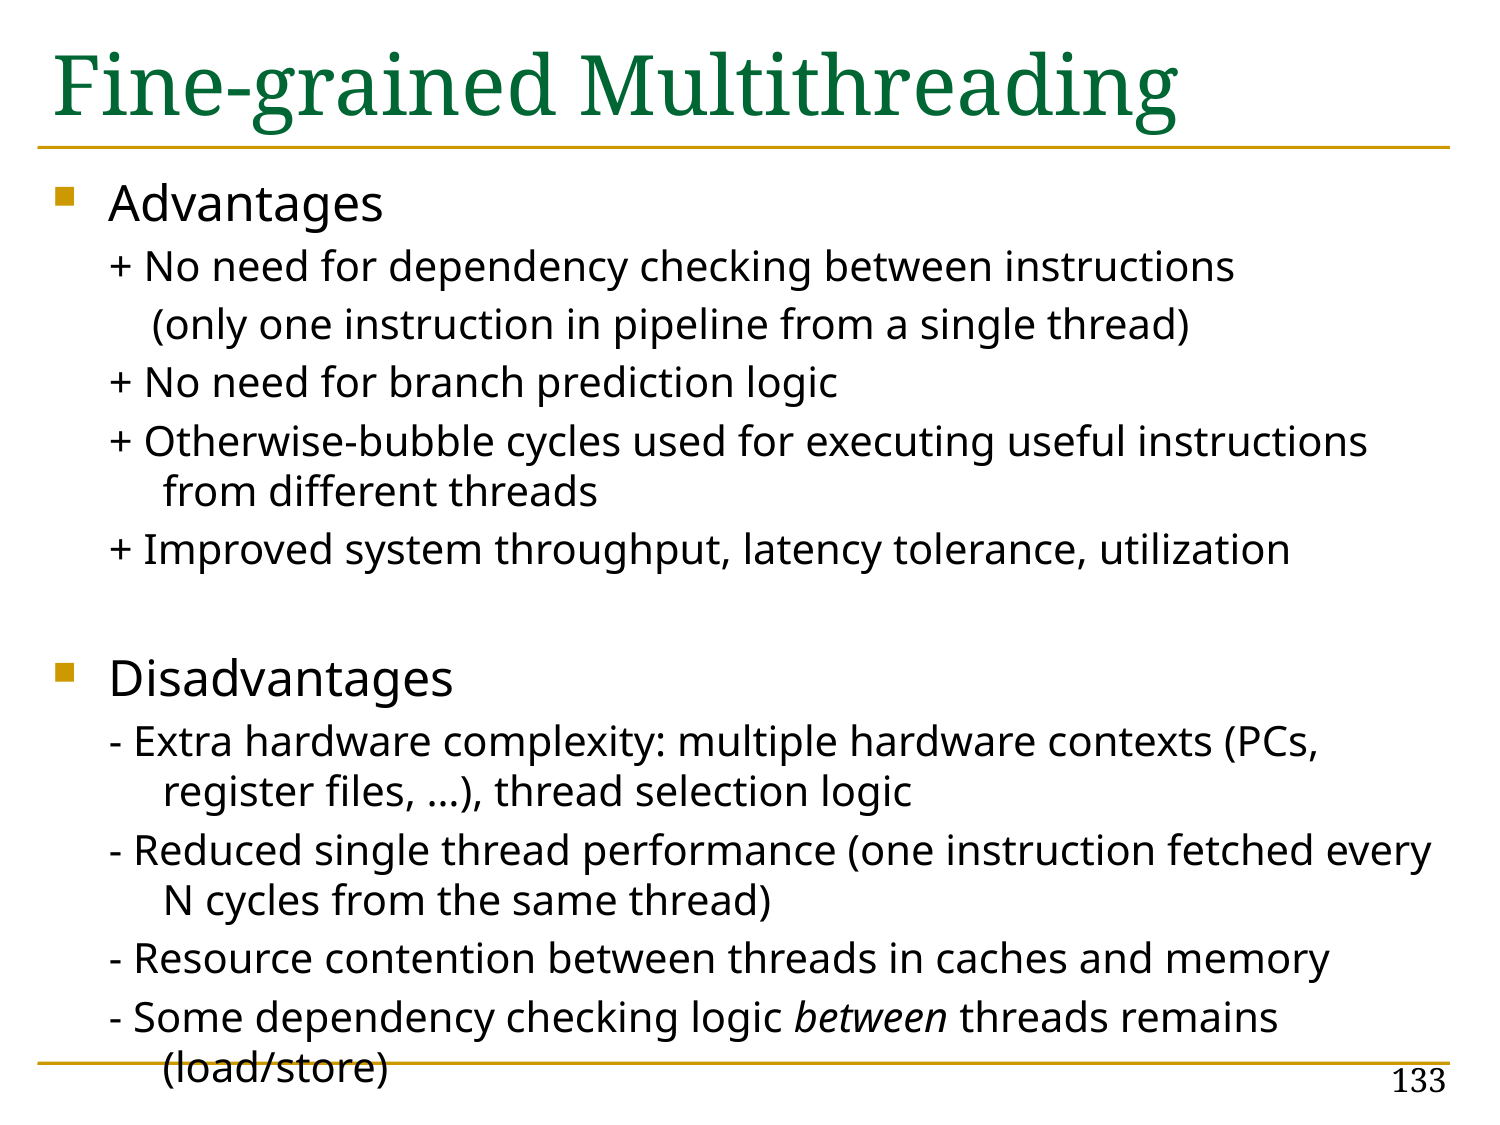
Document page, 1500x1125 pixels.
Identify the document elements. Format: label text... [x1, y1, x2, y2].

list Advantages + No need for dependency checking between instructions (only one instruction in pipeline from a single thread) + No need for branch prediction logic + Otherwise-bubble cycles used for executing useful instructions from different threads + Improved system throughput, latency tolerance, utilization Disadvantages - Extra hardware complexity: multiple hardware contexts (PCs, register files, …), thread selection logic - Reduced single thread performance (one instruction fetched every N cycles from the same thread) - Resource contention between threads in caches and memory - Some dependency checking logic between threads remains (load/store) [37, 163, 1488, 1016]
slide_number 133 [1111, 1036, 1462, 1112]
title Fine-grained Multithreading [37, 24, 1450, 163]
